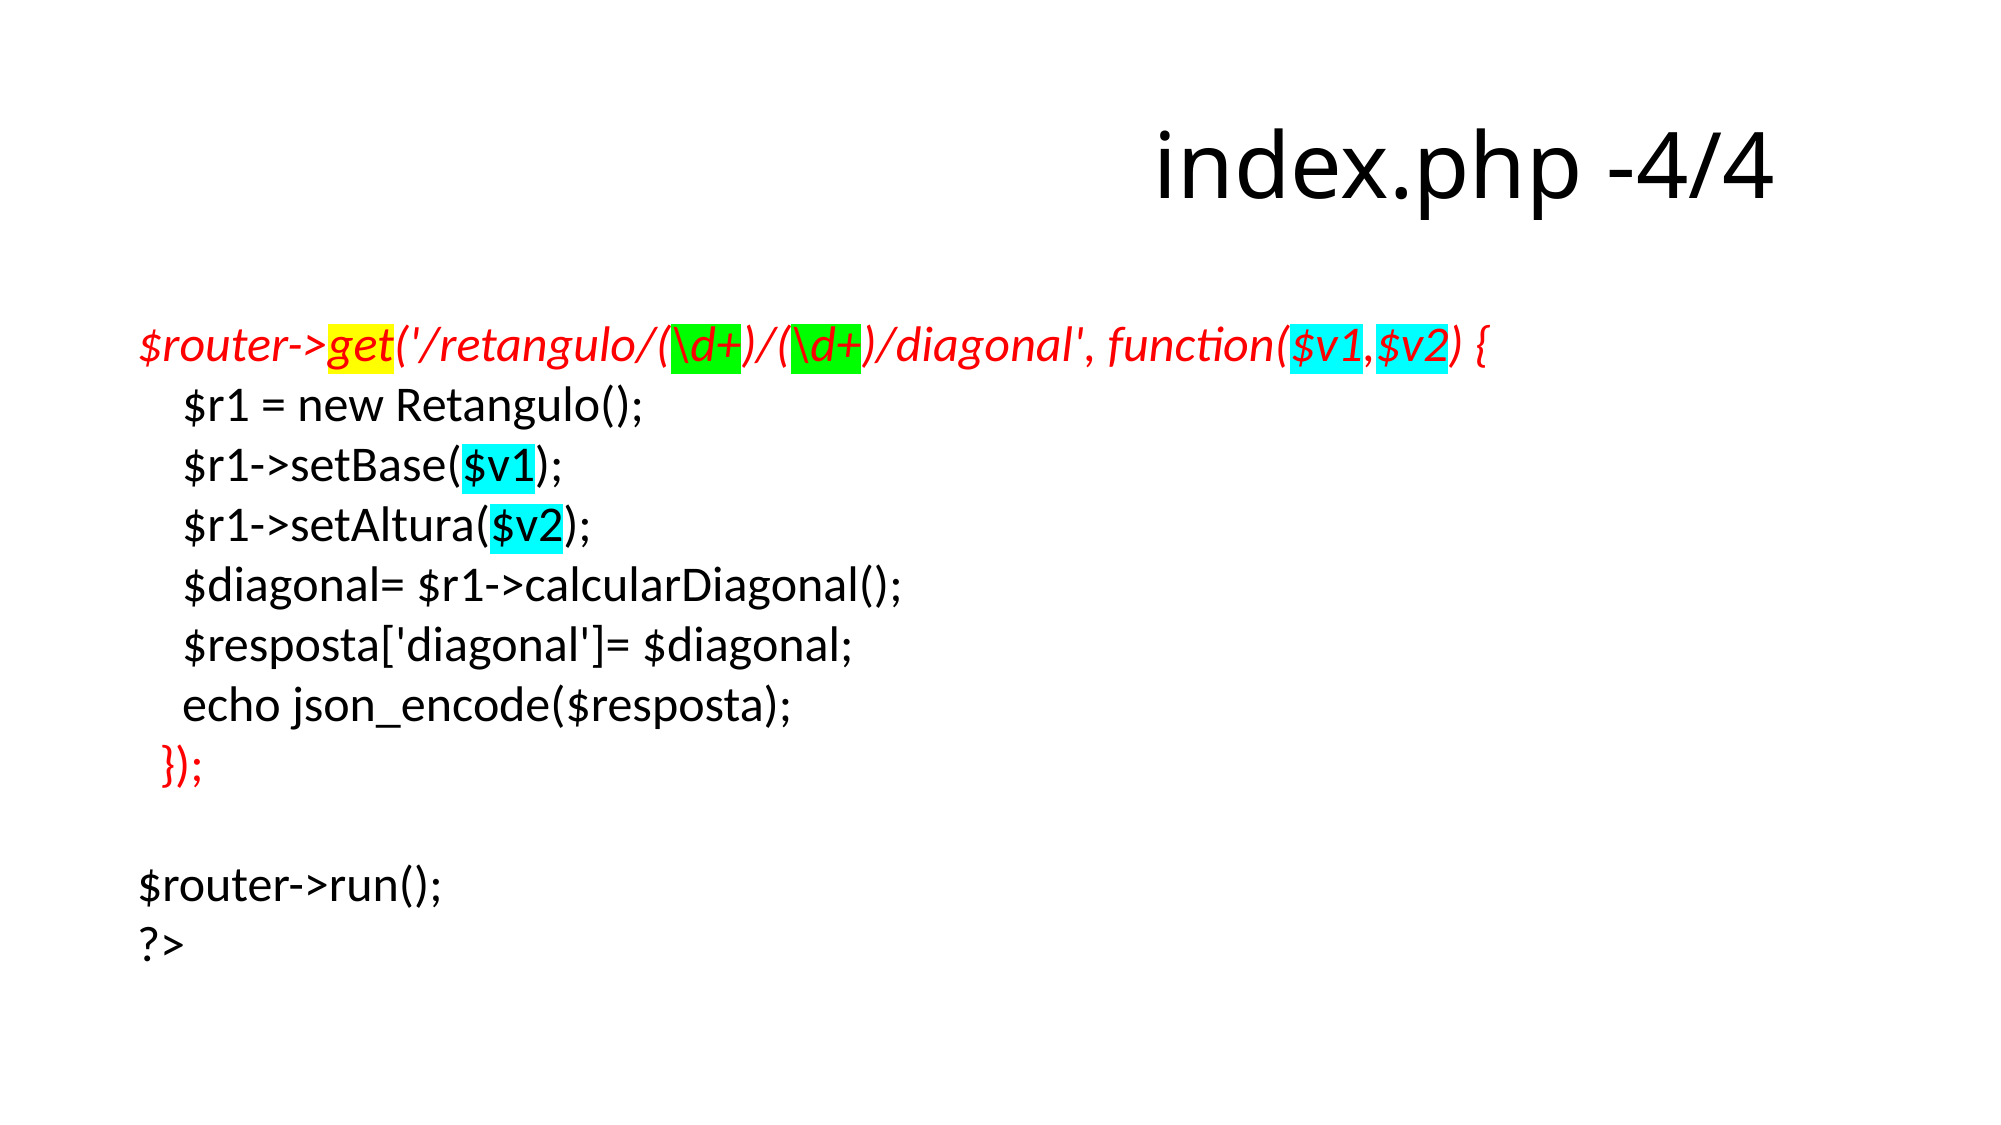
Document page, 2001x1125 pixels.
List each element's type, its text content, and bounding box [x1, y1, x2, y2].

text_box $router->get('/retangulo/(\d+)/(\d+)/diagonal', function($v1,$v2) { $r1 = new Retangulo(); $r1->setBase($v1); $r1->setAltura($v2); $diagonal= $r1->calcularDiagonal(); $resposta['diagonal']= $diagonal; echo json_encode($resposta); }); $router->run(); ?> [122, 304, 1863, 979]
title index.php -4/4 [1139, 59, 1863, 278]
